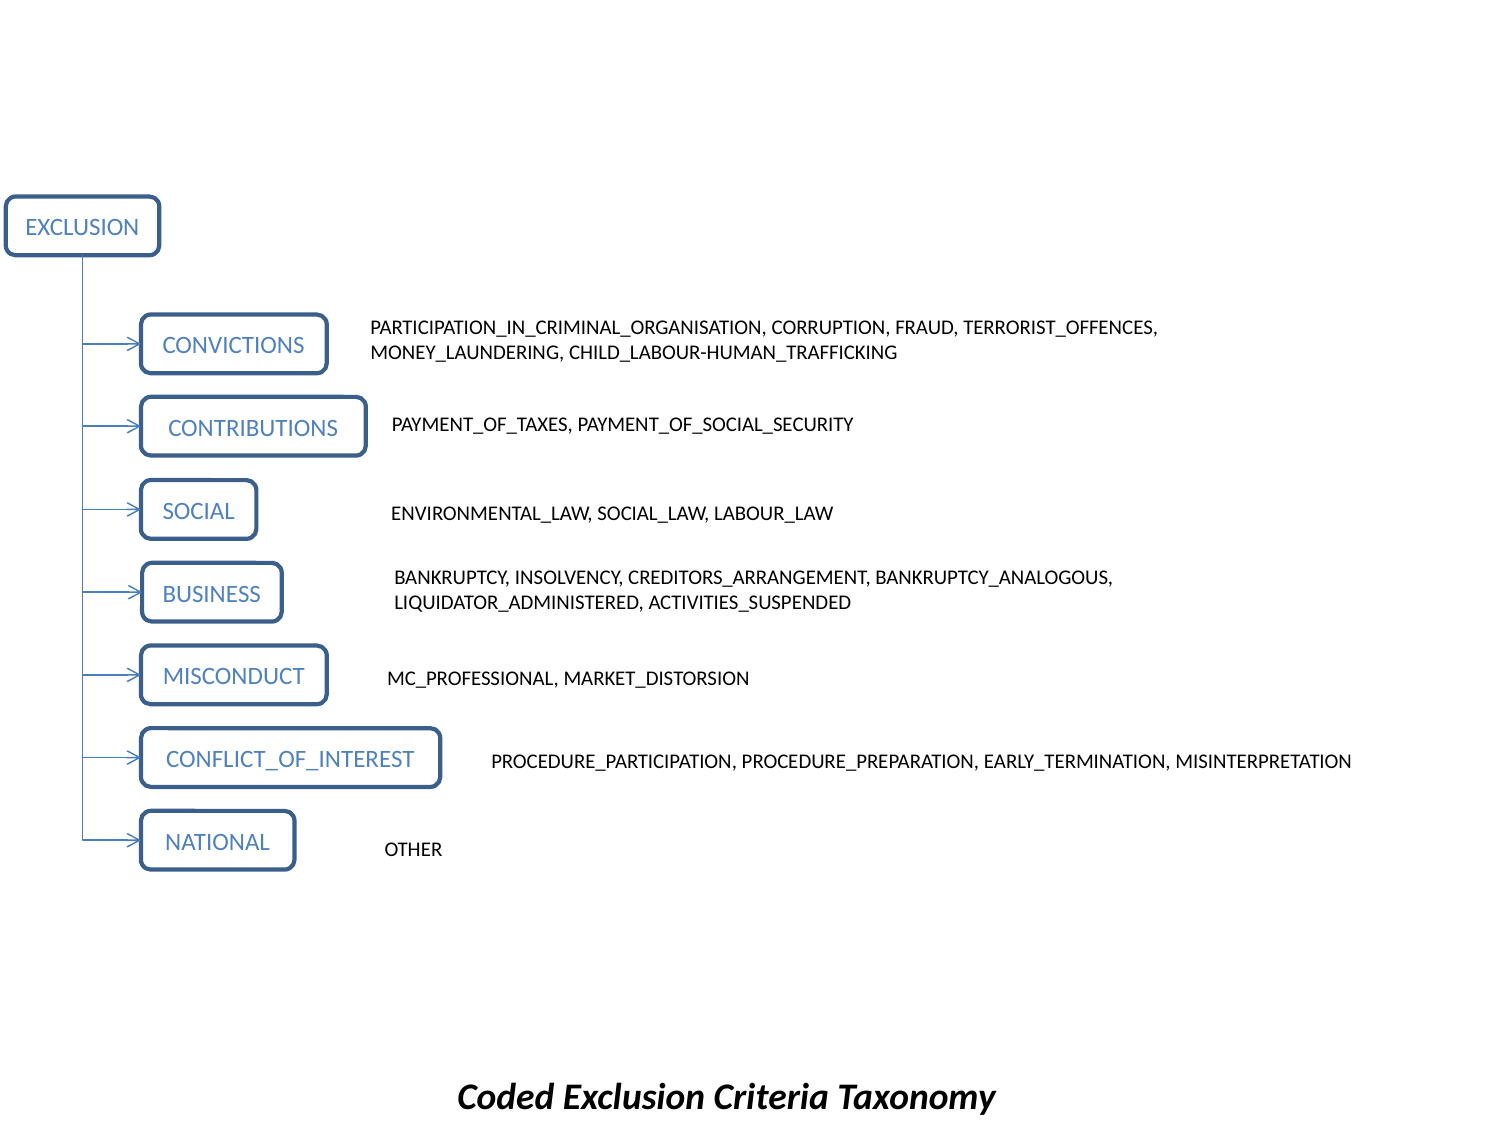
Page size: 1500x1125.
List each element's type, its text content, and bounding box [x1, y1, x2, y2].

text_box NATIONAL [138, 808, 297, 872]
text_box CONFLICT_OF_INTEREST [138, 726, 443, 790]
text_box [0, 352, 240, 392]
text_box PARTICIPATION_IN_CRIMINAL_ORGANISATION, CORRUPTION, FRAUD, TERRORIST_OFFENCES, MONEY_LAUNDERING, CHILD_LABOUR-HUMAN_TRAFFICKING [355, 306, 1178, 396]
text_box Coded Exclusion Criteria Taxonomy [442, 1064, 1012, 1125]
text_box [0, 435, 322, 475]
text_box CONVICTIONS [200, 312, 329, 376]
text_box BANKRUPTCY, INSOLVENCY, CREDITORS_ARRANGEMENT, BANKRUPTCY_ANALOGOUS, LIQUIDATOR_ADMINISTERED, ACTIVITIES_SUSPENDED [379, 555, 1134, 621]
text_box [67, 270, 157, 309]
text_box PAYMENT_OF_TAXES, PAYMENT_OF_SOCIAL_SECURITY [377, 403, 869, 443]
text_box PROCEDURE_PARTICIPATION, PROCEDURE_PREPARATION, EARLY_TERMINATION, MISINTERPRETATION [476, 740, 1367, 780]
text_box BUSINESS [139, 587, 284, 624]
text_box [0, 393, 282, 434]
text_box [0, 518, 405, 578]
text_box MC_PROFESSIONAL, MARKET_DISTORSION [372, 657, 765, 698]
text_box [26, 311, 198, 351]
text_box CONTRIBUTIONS [283, 394, 368, 458]
text_box EXCLUSION [3, 194, 162, 258]
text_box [0, 476, 364, 516]
text_box MISCONDUCT [138, 643, 329, 707]
text_box ENVIRONMENTAL_LAW, SOCIAL_LAW, LABOUR_LAW [376, 491, 849, 532]
text_box OTHER [369, 828, 458, 869]
